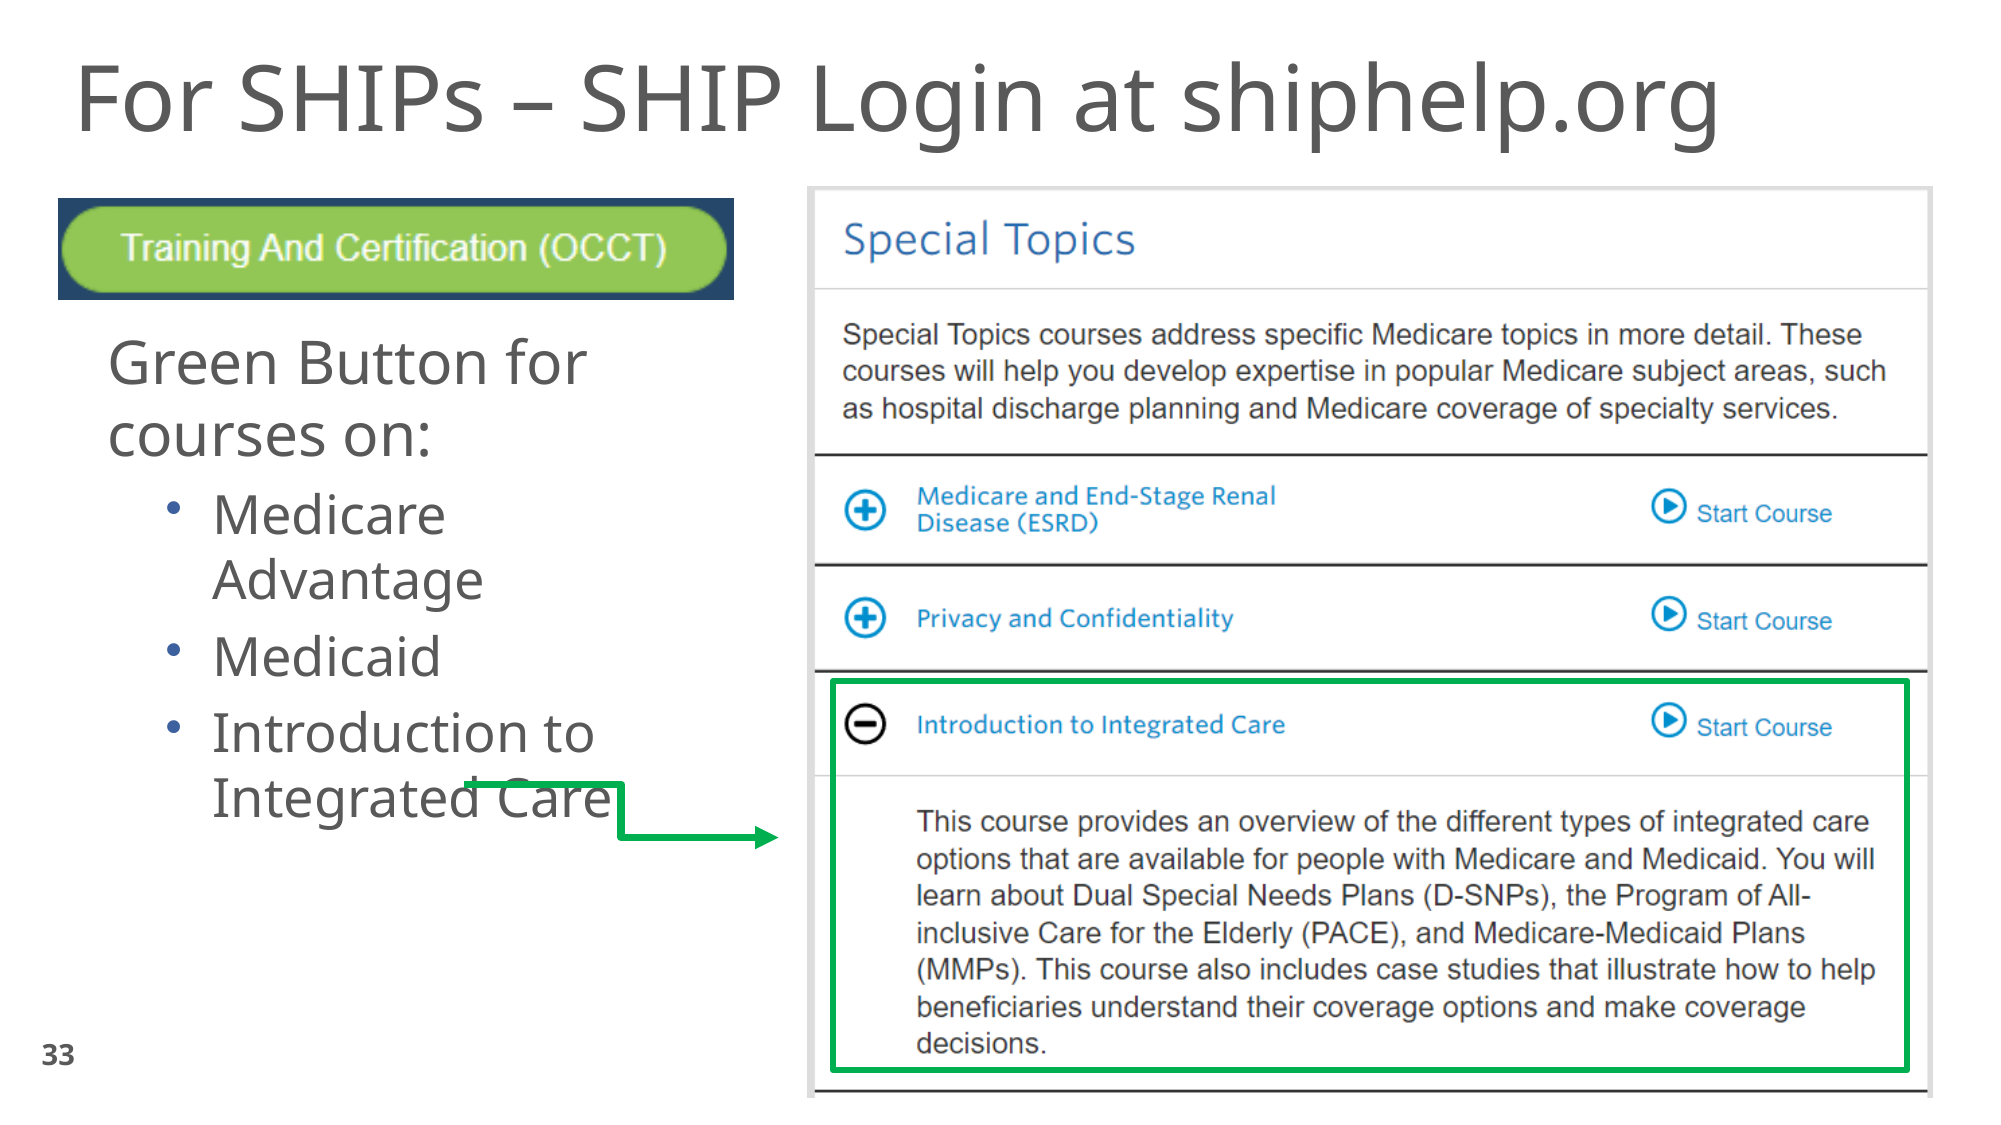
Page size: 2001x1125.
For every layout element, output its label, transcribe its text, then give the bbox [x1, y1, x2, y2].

slide_number 33 [0, 1025, 117, 1088]
picture [806, 185, 1933, 1098]
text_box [463, 784, 779, 838]
picture [57, 198, 734, 301]
list Green Button for courses on: Medicare Advantage Medicaid Introduction to Integrated Care [92, 316, 705, 1071]
title For SHIPs – SHIP Login at shiphelp.org [58, 13, 1871, 176]
